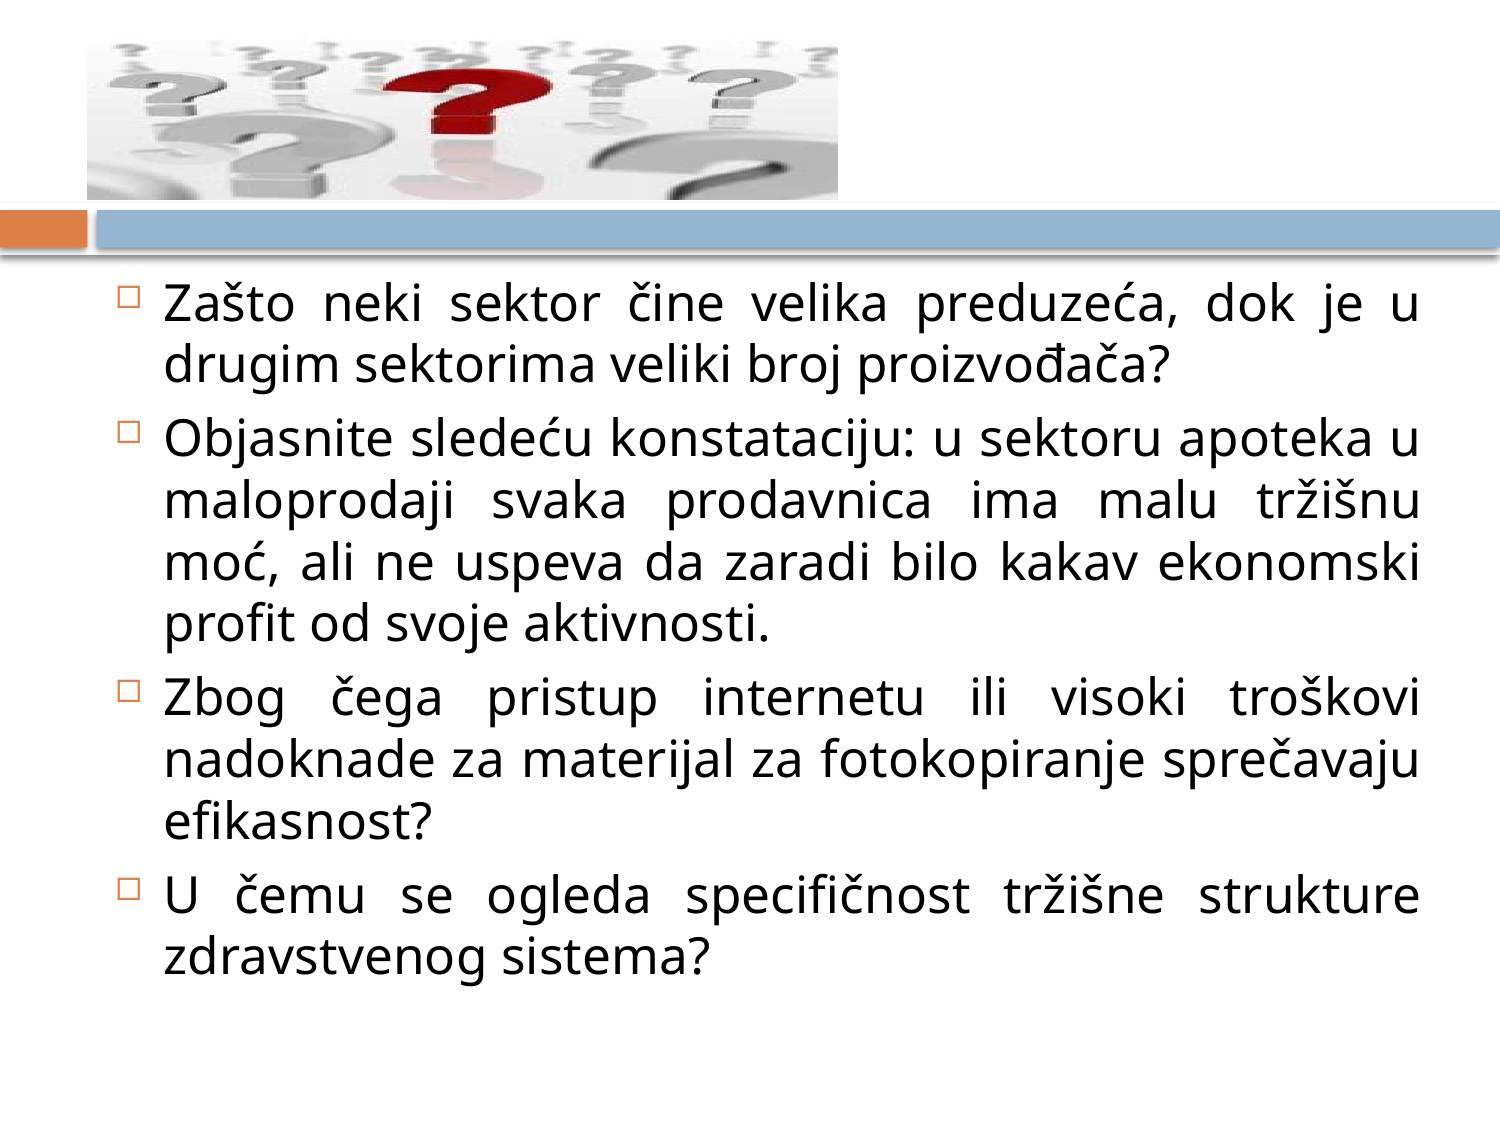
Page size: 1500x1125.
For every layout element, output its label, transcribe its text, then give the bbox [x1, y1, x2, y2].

list Zašto neki sektor čine velika preduzeća, dok je u drugim sektorima veliki broj proizvođača? Objasnite sledeću konstataciju: u sektoru apoteka u maloprodaji svaka prodavnica ima malu tržišnu moć, ali ne uspeva da zaradi bilo kakav ekonomski profit od svoje aktivnosti. Zbog čega pristup internetu ili visoki troškovi nadoknade za materijal za fotokopiranje sprečavaju efikasnost? U čemu se ogleda specifičnost tržišne strukture zdravstvenog sistema? [100, 262, 1438, 1000]
picture [87, 37, 838, 201]
